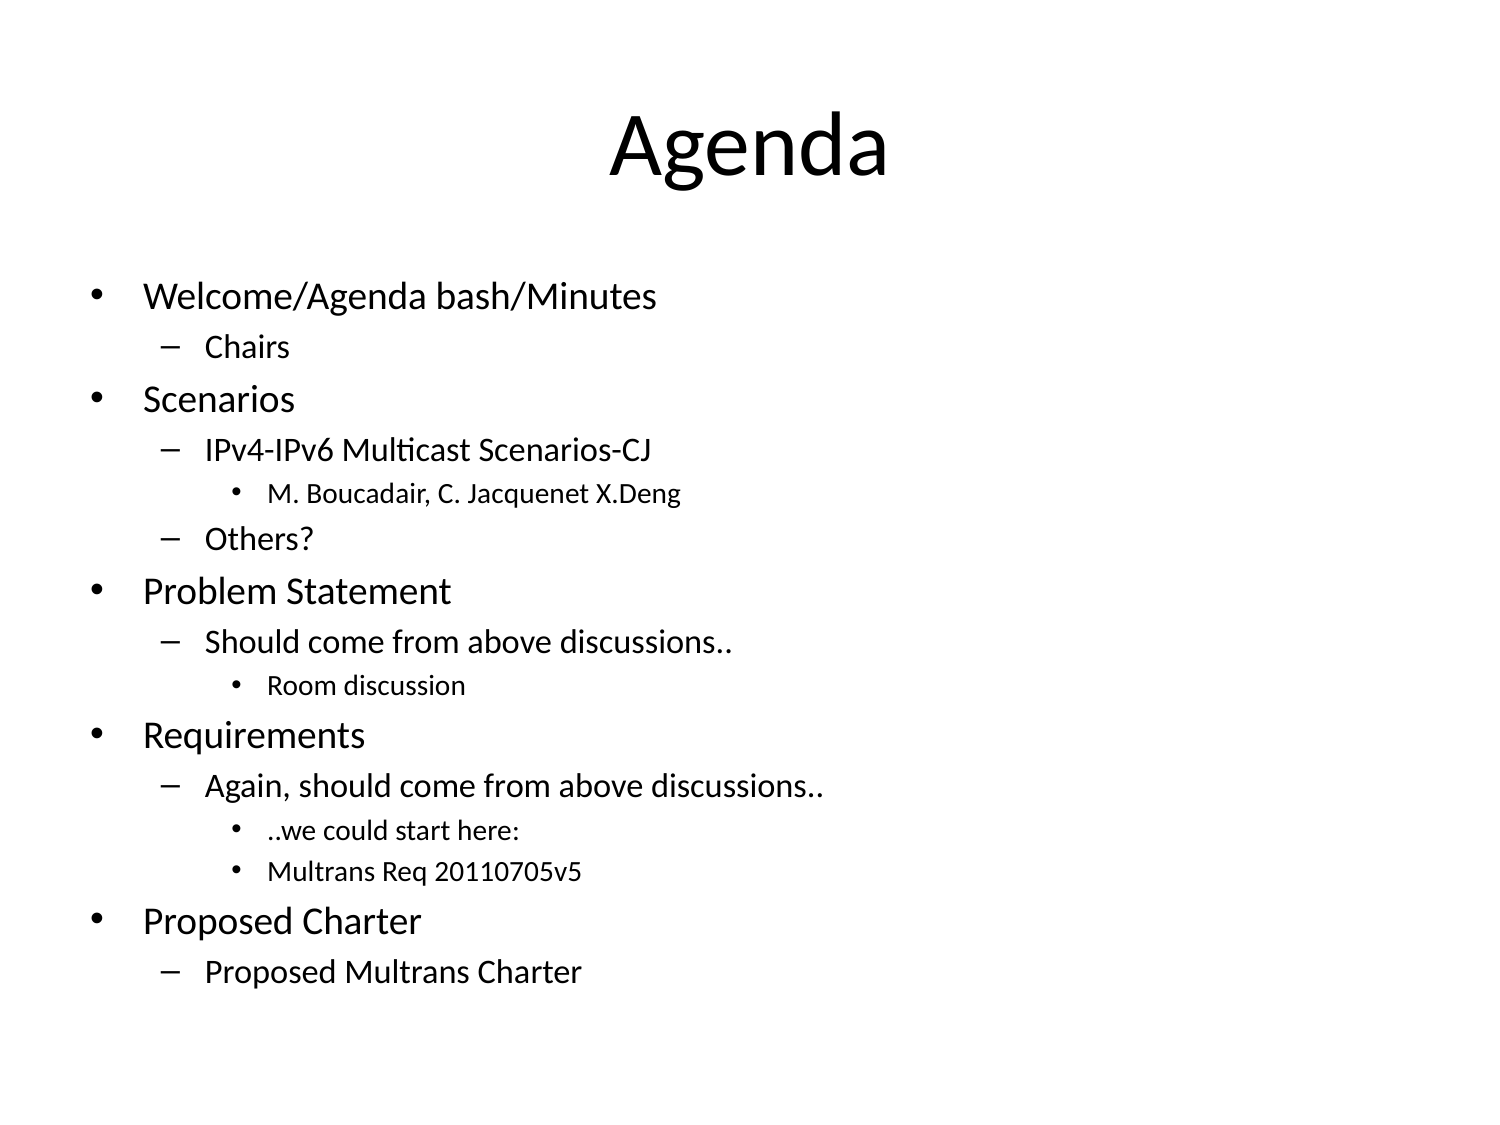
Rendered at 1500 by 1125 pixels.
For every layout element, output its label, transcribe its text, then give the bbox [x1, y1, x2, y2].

title Agenda [75, 45, 1425, 233]
list Welcome/Agenda bash/Minutes Chairs Scenarios IPv4-IPv6 Multicast Scenarios-CJ M. Boucadair, C. Jacquenet X.Deng Others? Problem Statement Should come from above discussions.. Room discussion Requirements Again, should come from above discussions.. ..we could start here: Multrans Req 20110705v5 Proposed Charter Proposed Multrans Charter [75, 262, 1425, 1005]
